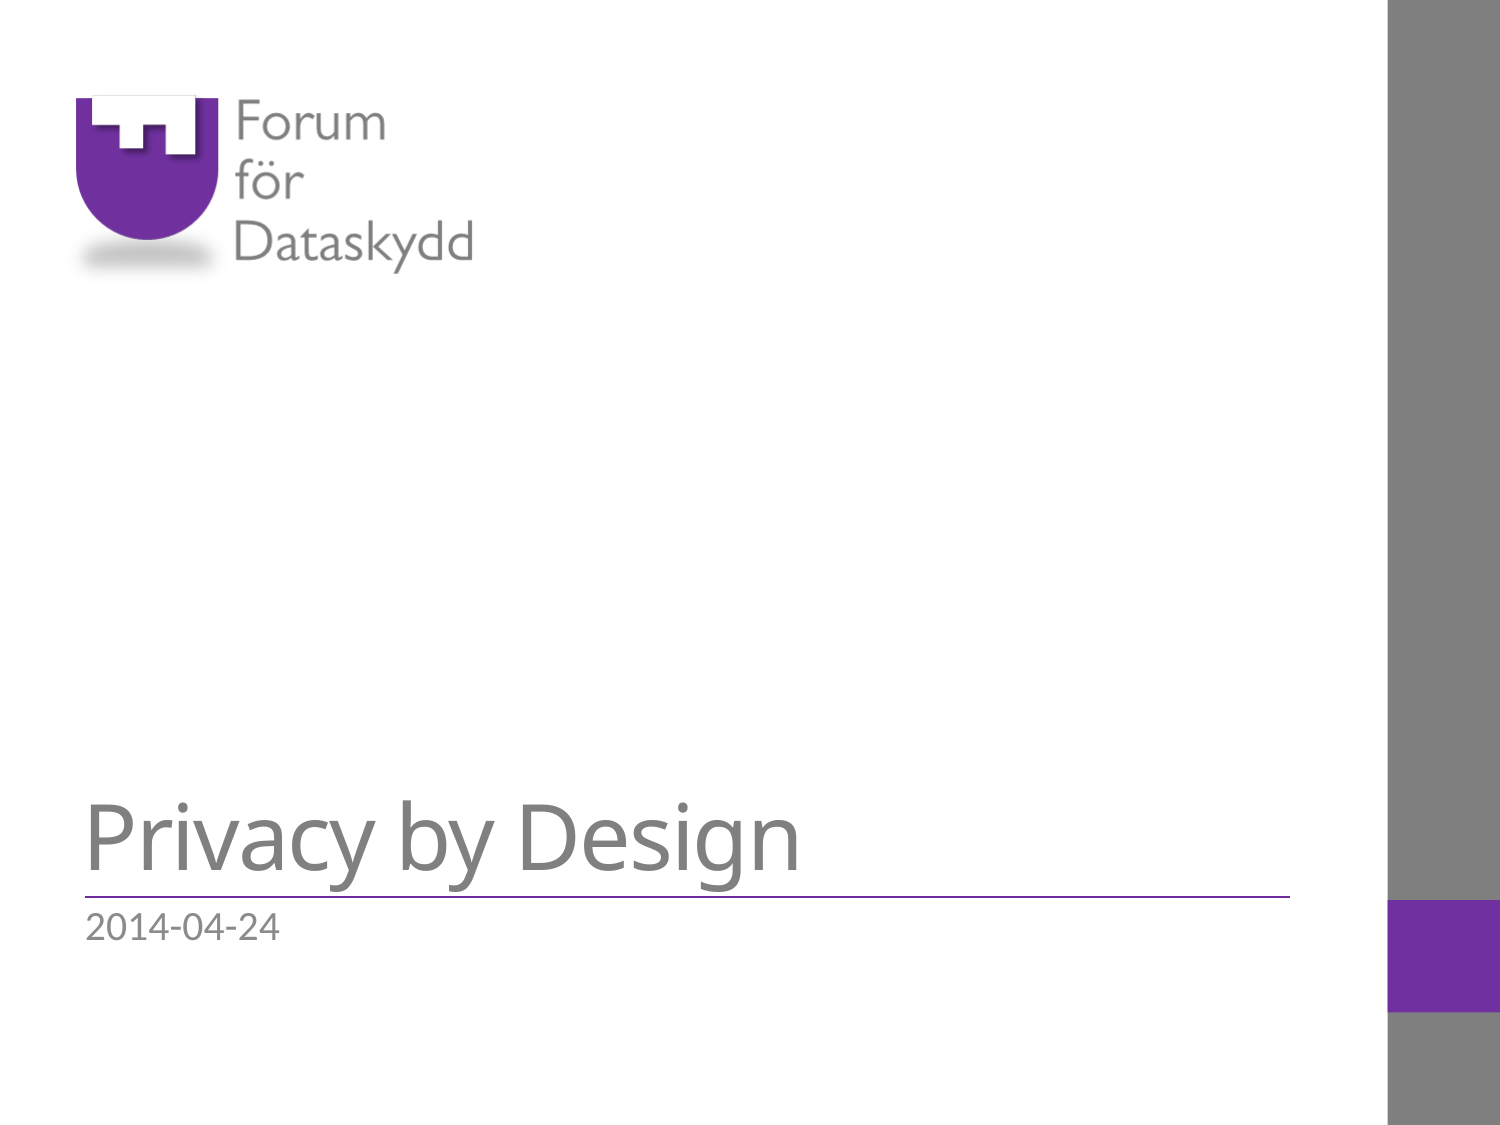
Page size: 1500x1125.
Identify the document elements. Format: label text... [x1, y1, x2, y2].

subtitle 2014-04-24 [69, 891, 1130, 976]
picture [58, 65, 515, 310]
title Privacy by Design [67, 696, 1306, 896]
